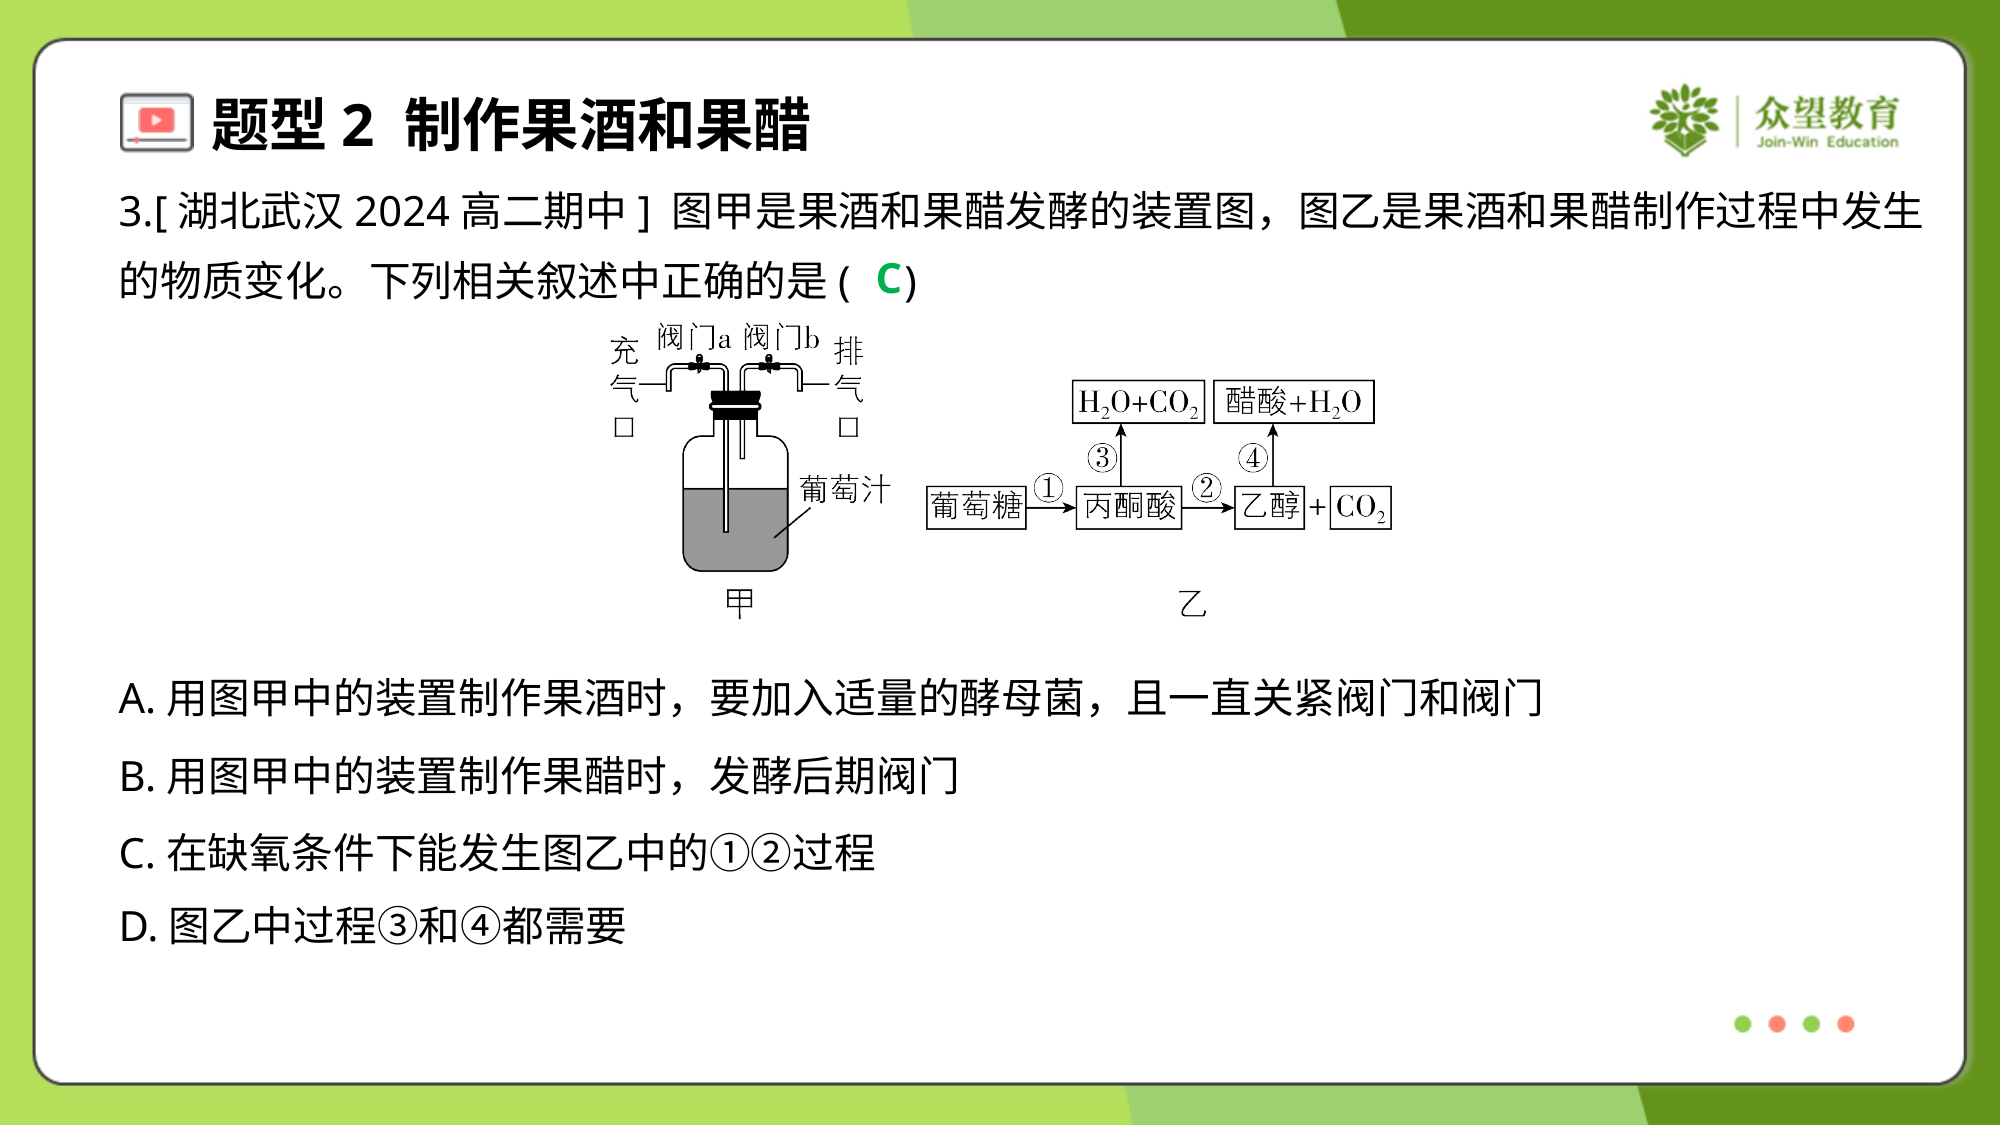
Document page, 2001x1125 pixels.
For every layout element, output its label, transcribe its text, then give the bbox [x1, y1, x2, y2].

picture [0, 0, 2000, 1125]
text_box C [859, 231, 918, 296]
text_box 3.[湖北武汉2024高二期中] 图甲是果酒和果醋发酵的装置图，图乙是果酒和果醋制作过程中发生 的物质变化。下列相关叙述中正确的是( ) [118, 159, 1883, 298]
